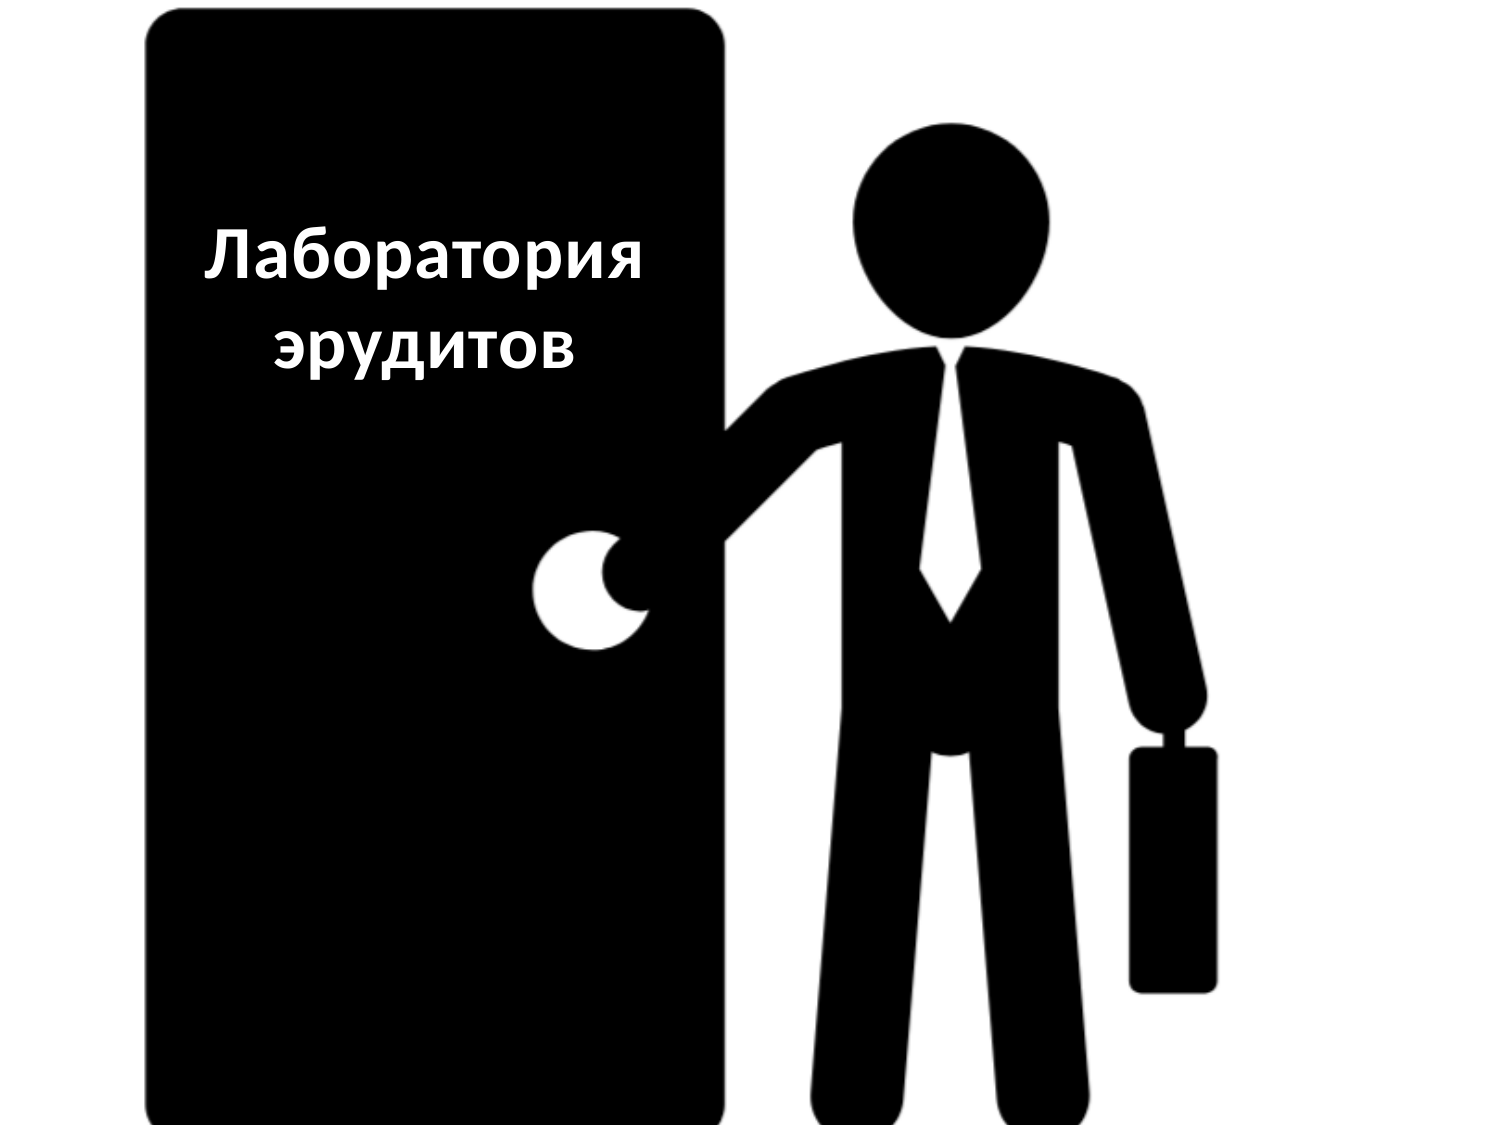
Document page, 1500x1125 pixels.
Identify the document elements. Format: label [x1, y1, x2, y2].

picture [143, 0, 1235, 1125]
